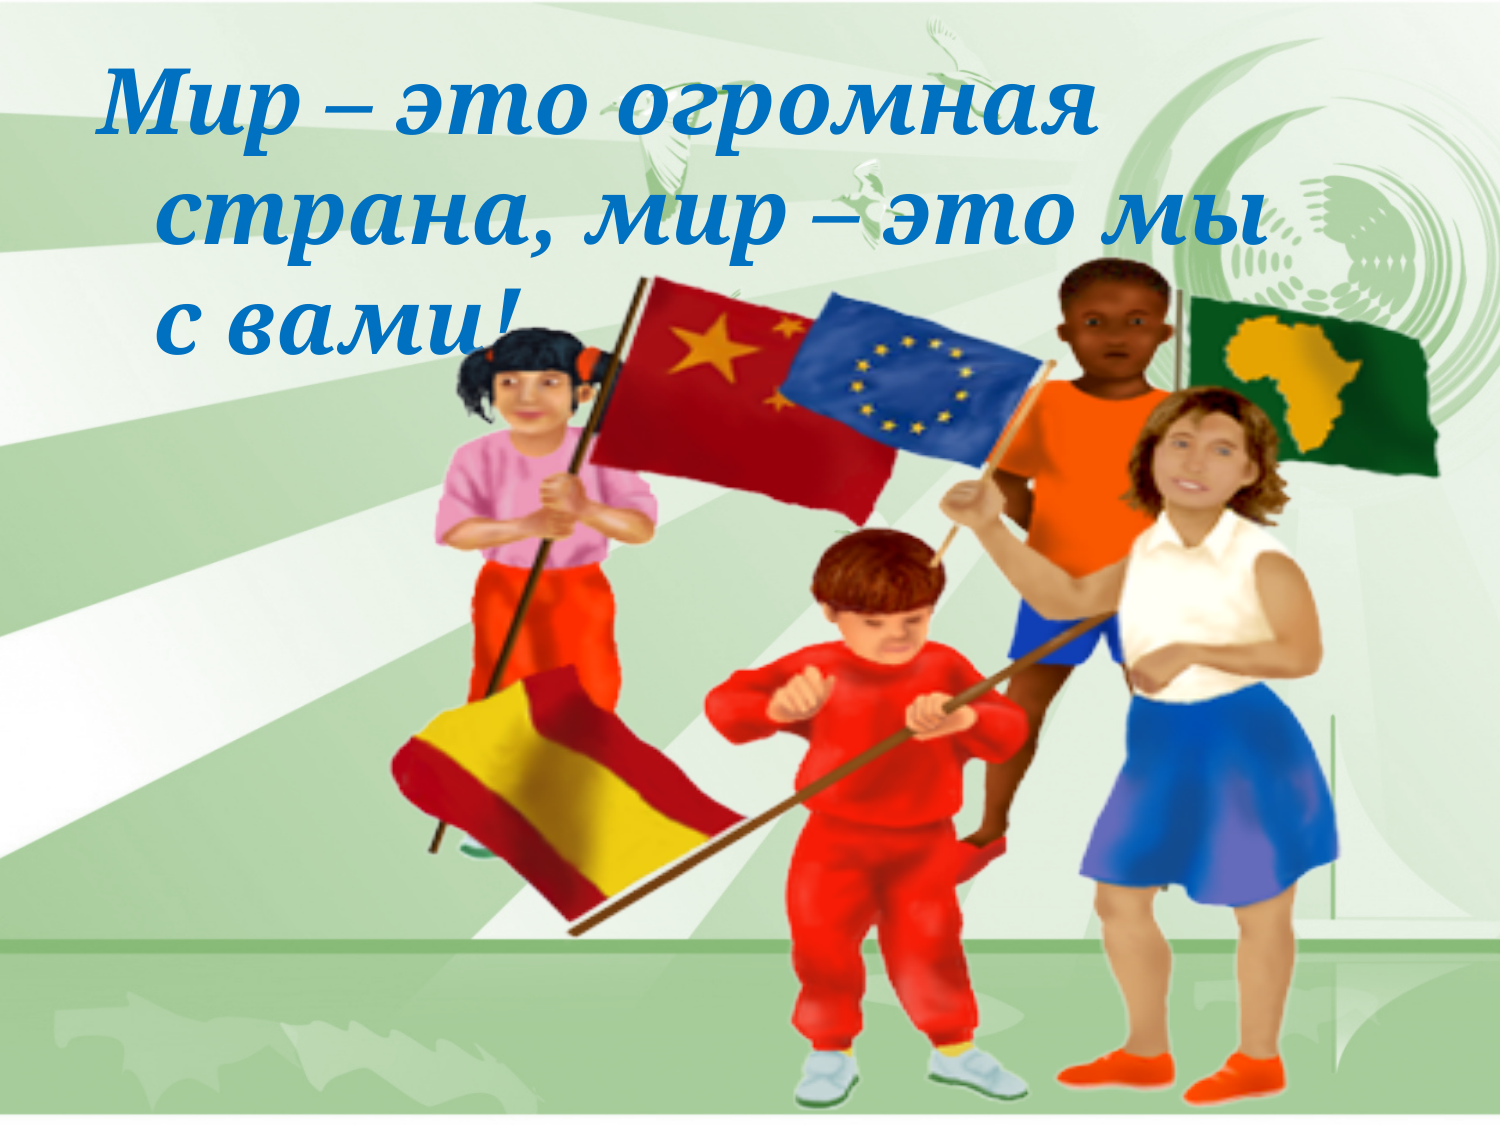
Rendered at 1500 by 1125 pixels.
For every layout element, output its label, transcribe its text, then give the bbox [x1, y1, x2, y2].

list Мир – это огромная страна, мир – это мы с вами! [82, 35, 1313, 528]
picture [374, 245, 1454, 1125]
